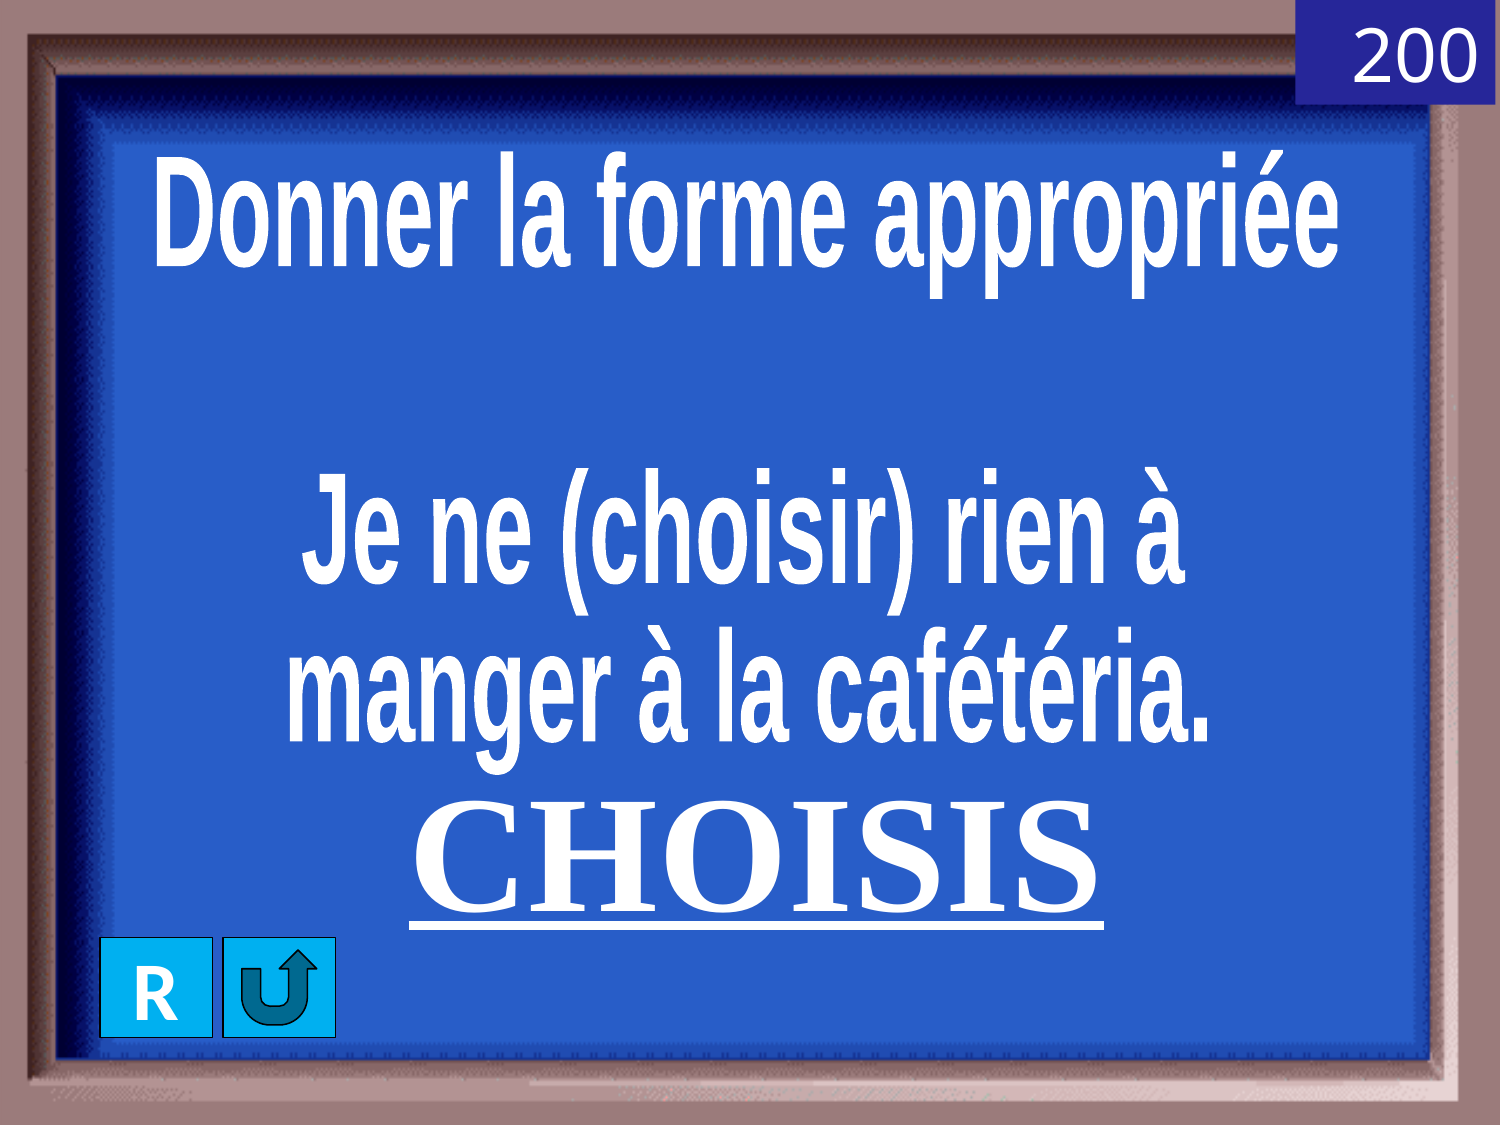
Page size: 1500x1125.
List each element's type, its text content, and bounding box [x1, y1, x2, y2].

text_box R [99, 937, 213, 1038]
picture [0, 0, 1500, 1125]
text_box CHOISIS [99, 737, 1413, 953]
text_box 200 [1295, 0, 1496, 105]
text_box [223, 937, 336, 1038]
